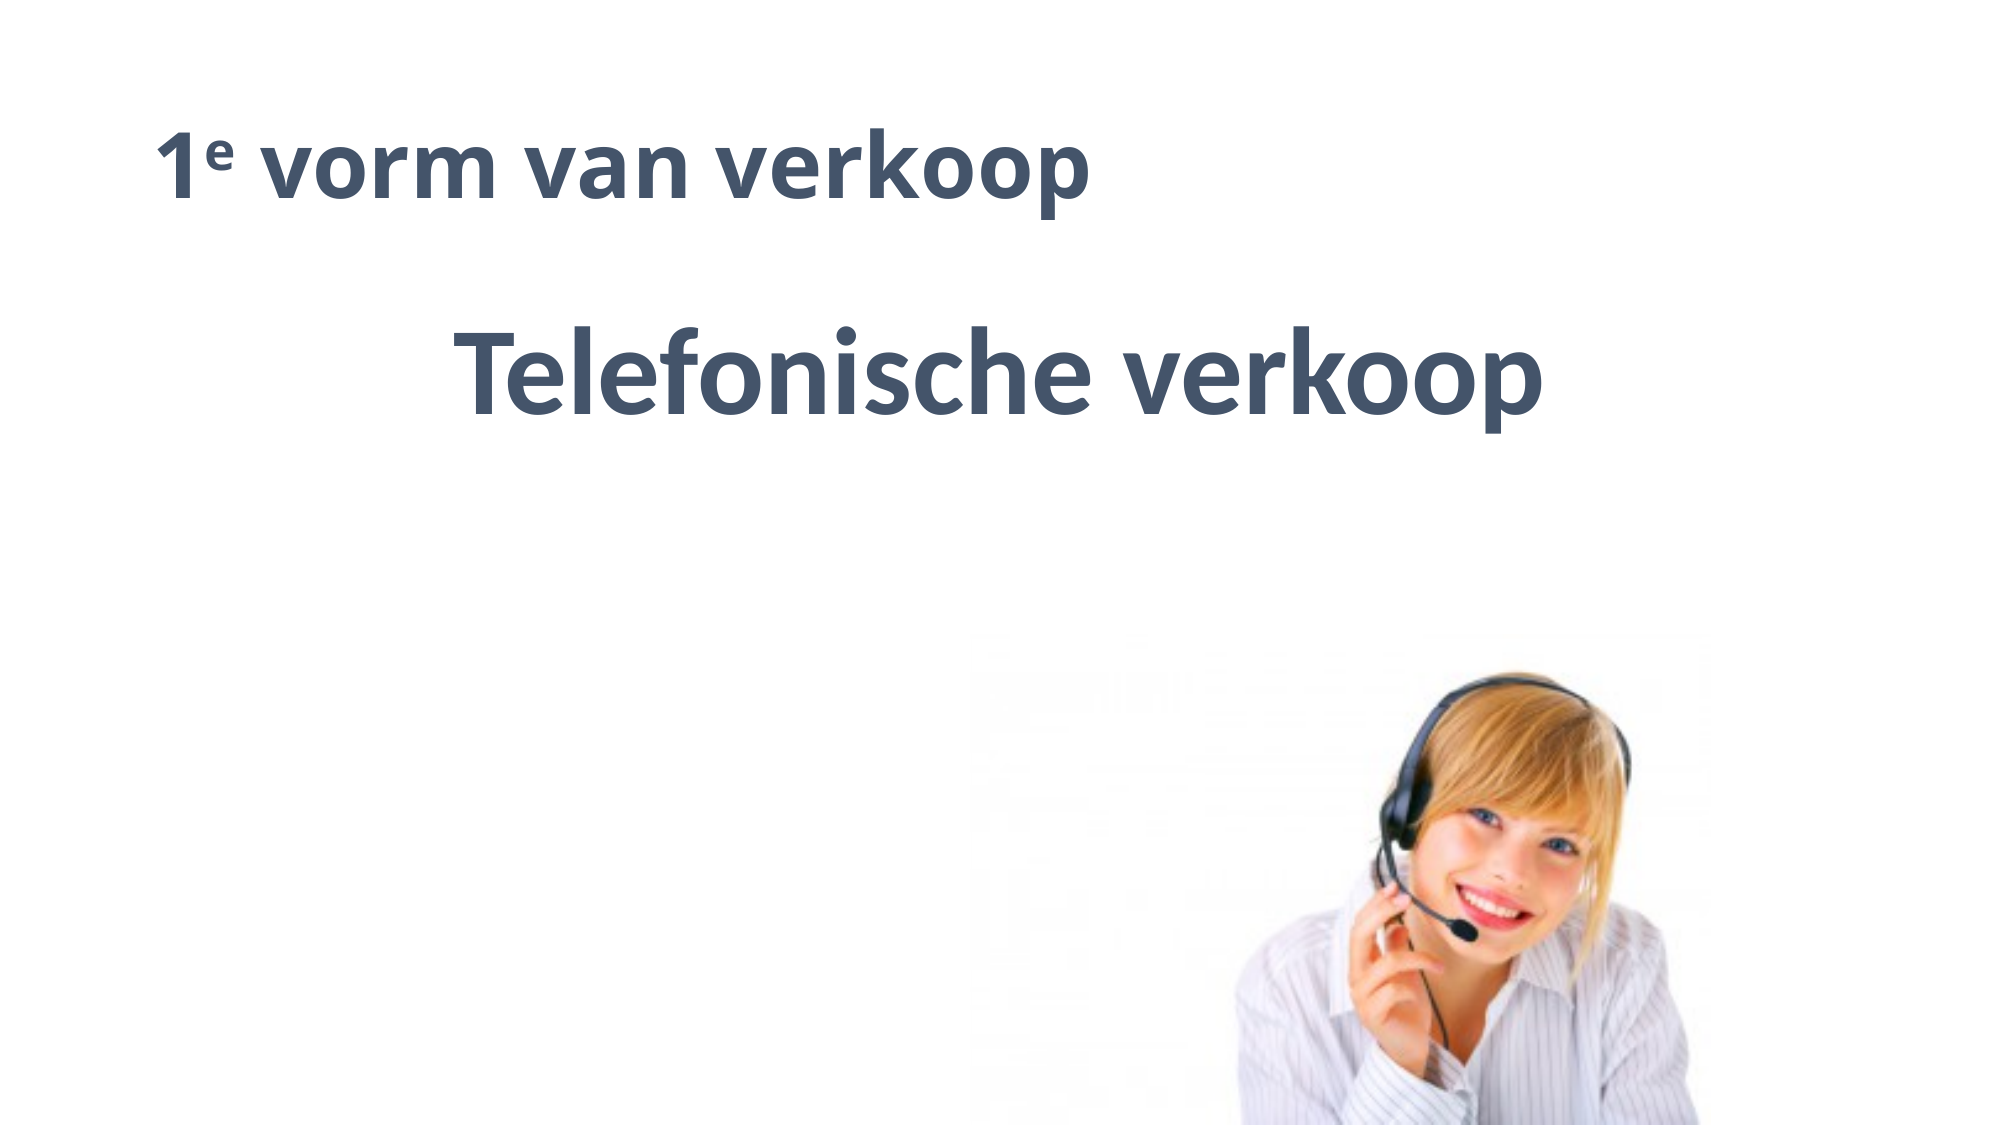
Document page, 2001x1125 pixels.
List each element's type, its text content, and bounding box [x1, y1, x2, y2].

list Telefonische verkoop [137, 299, 1863, 1014]
title 1e vorm van verkoop [137, 59, 1863, 278]
picture [970, 634, 1711, 1125]
